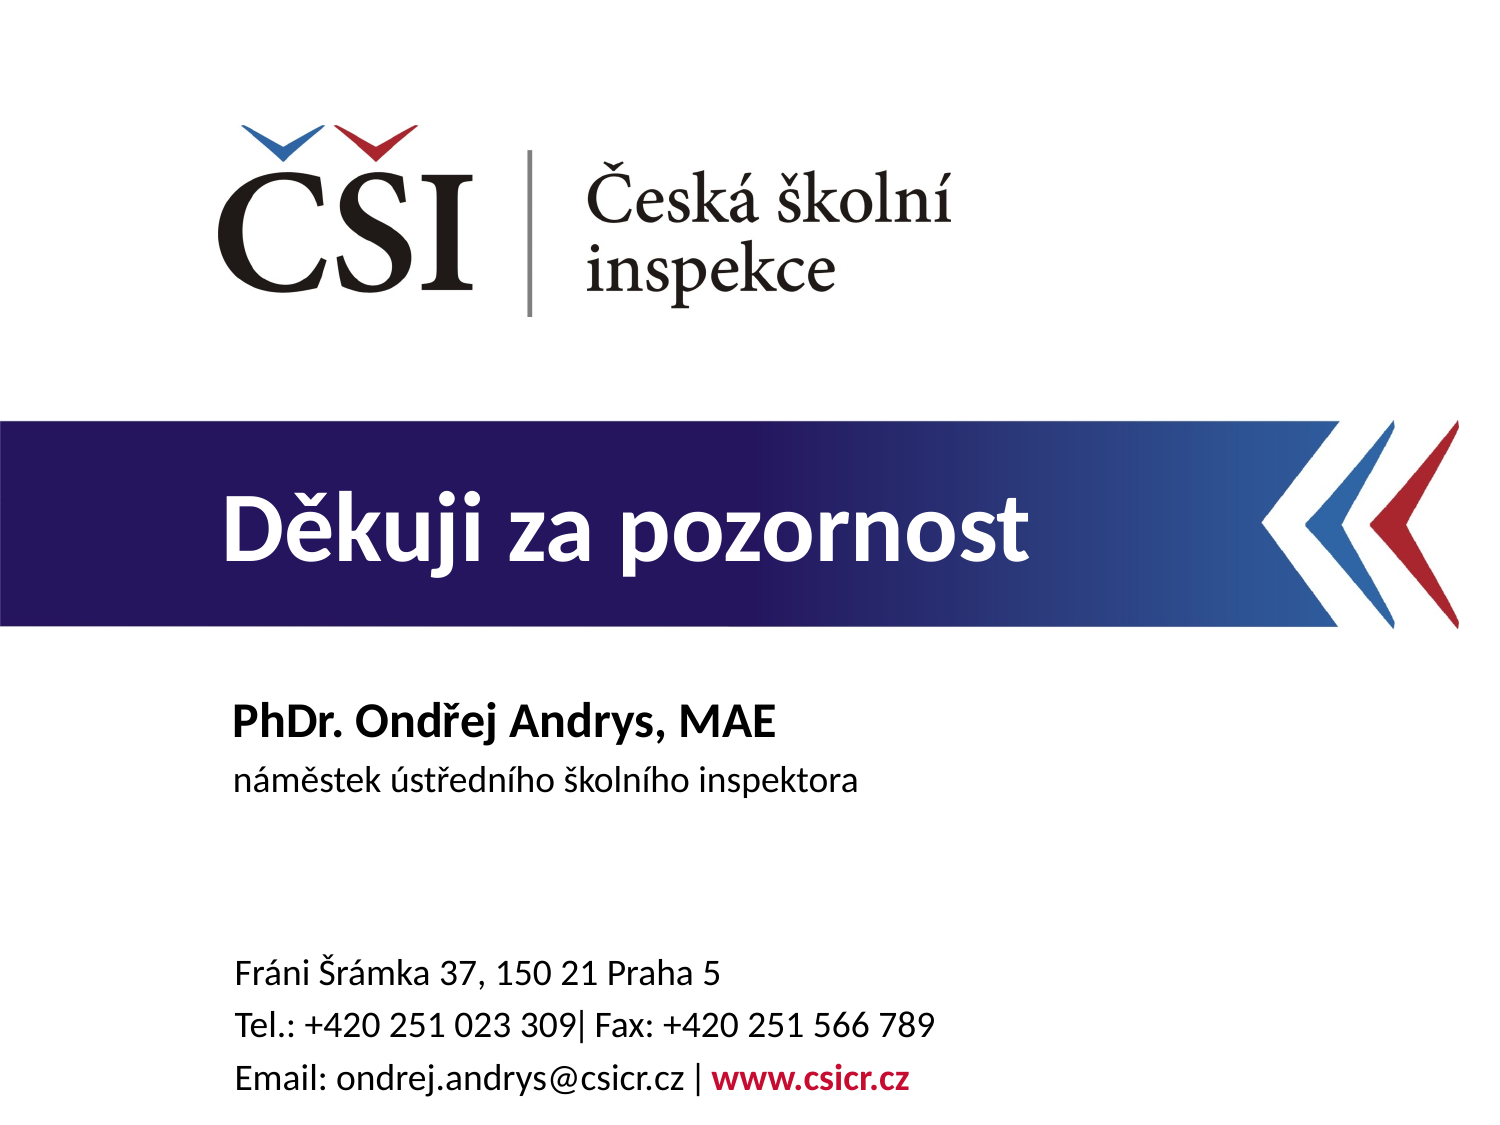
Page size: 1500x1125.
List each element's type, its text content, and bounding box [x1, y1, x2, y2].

list PhDr. Ondřej Andrys, MAE náměstek ústředního školního inspektora [218, 680, 1388, 999]
picture [218, 125, 951, 317]
picture [0, 420, 1459, 629]
text_box Fráni Šrámka 37, 150 21 Praha 5 Tel.: +420 251 023 309ǀ Fax: +420 251 566 789 Email: ondrej.andrys@csicr.cz ǀ www.csicr.cz [219, 940, 1391, 1106]
